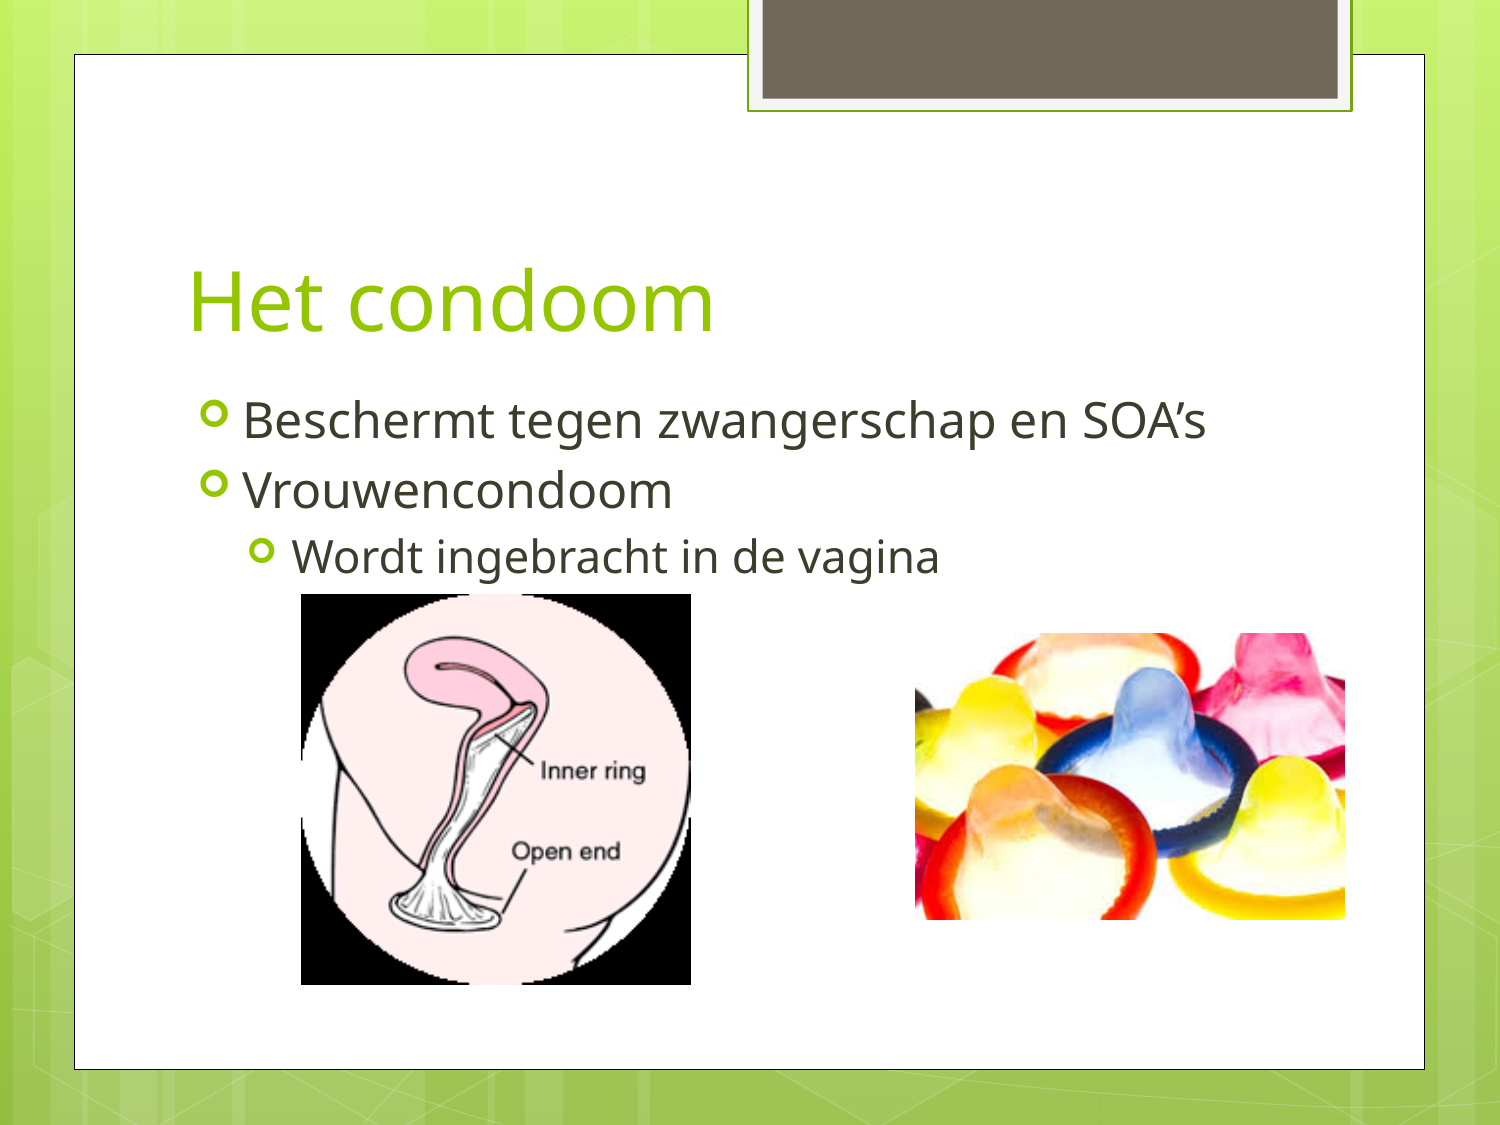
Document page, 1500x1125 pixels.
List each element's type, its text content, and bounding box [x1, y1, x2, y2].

title Het condoom [171, 168, 1324, 357]
picture [300, 594, 692, 985]
picture [915, 633, 1346, 920]
list Beschermt tegen zwangerschap en SOA’s Vrouwencondoom Wordt ingebracht in de vagina [171, 381, 1283, 957]
